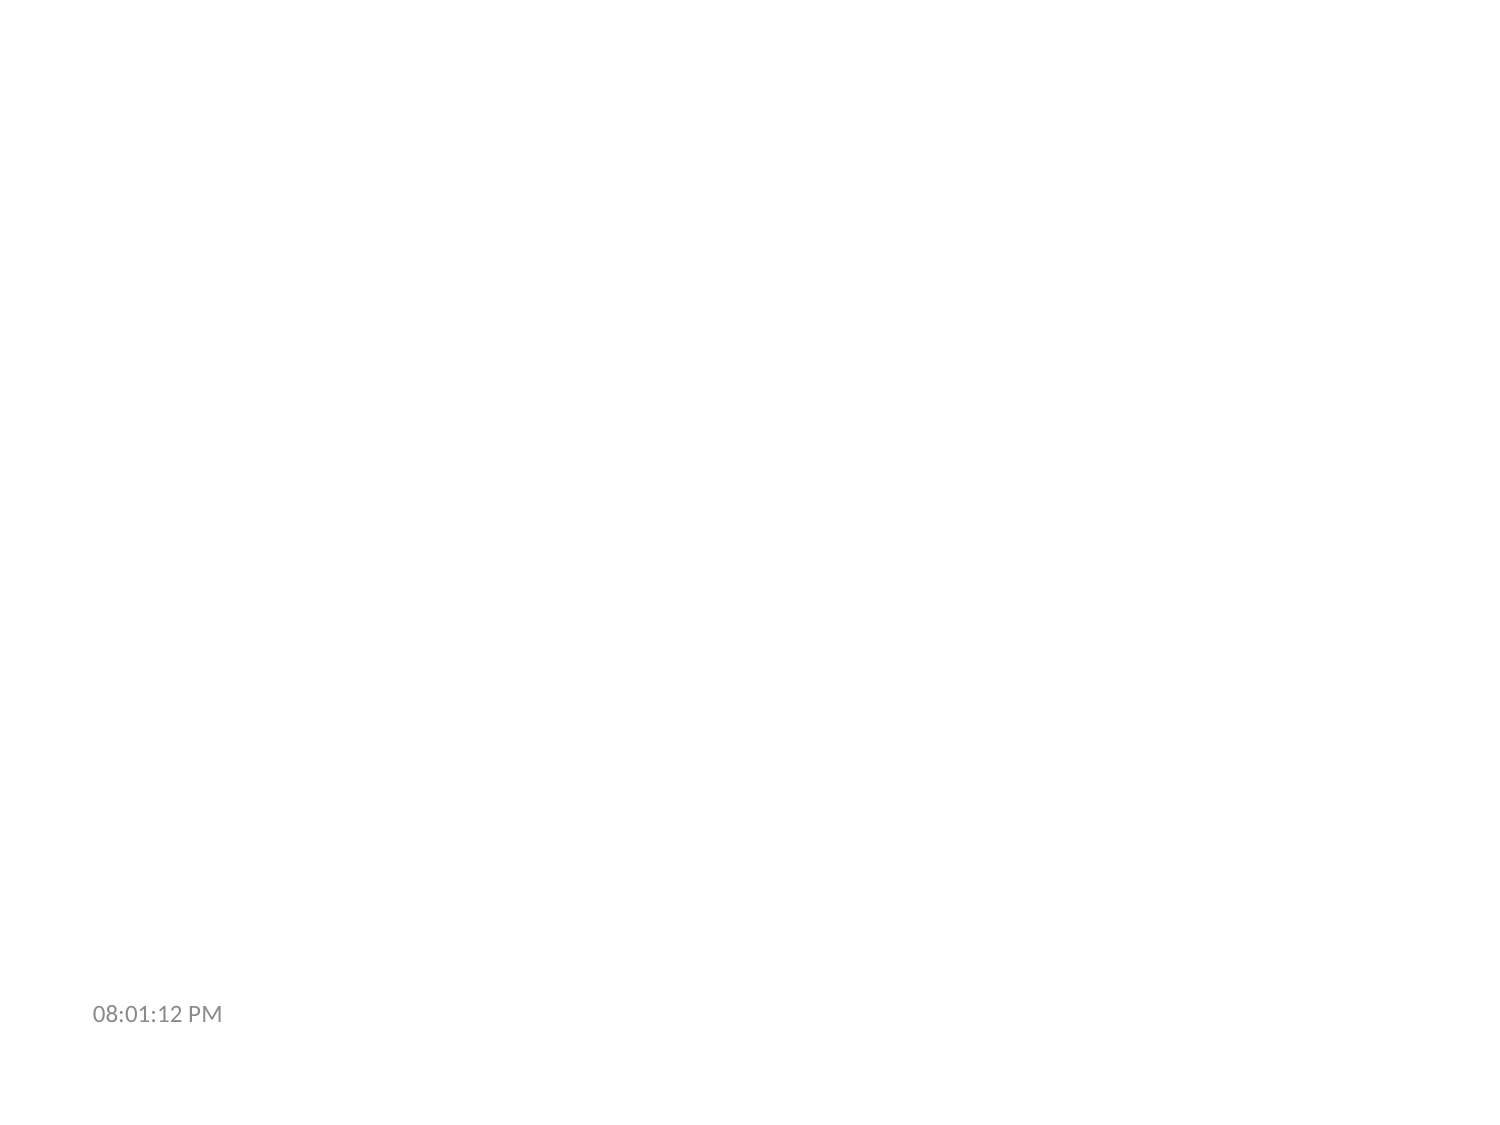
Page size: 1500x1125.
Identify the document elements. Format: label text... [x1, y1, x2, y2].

text_box 3:35:09 PM [77, 982, 428, 1043]
